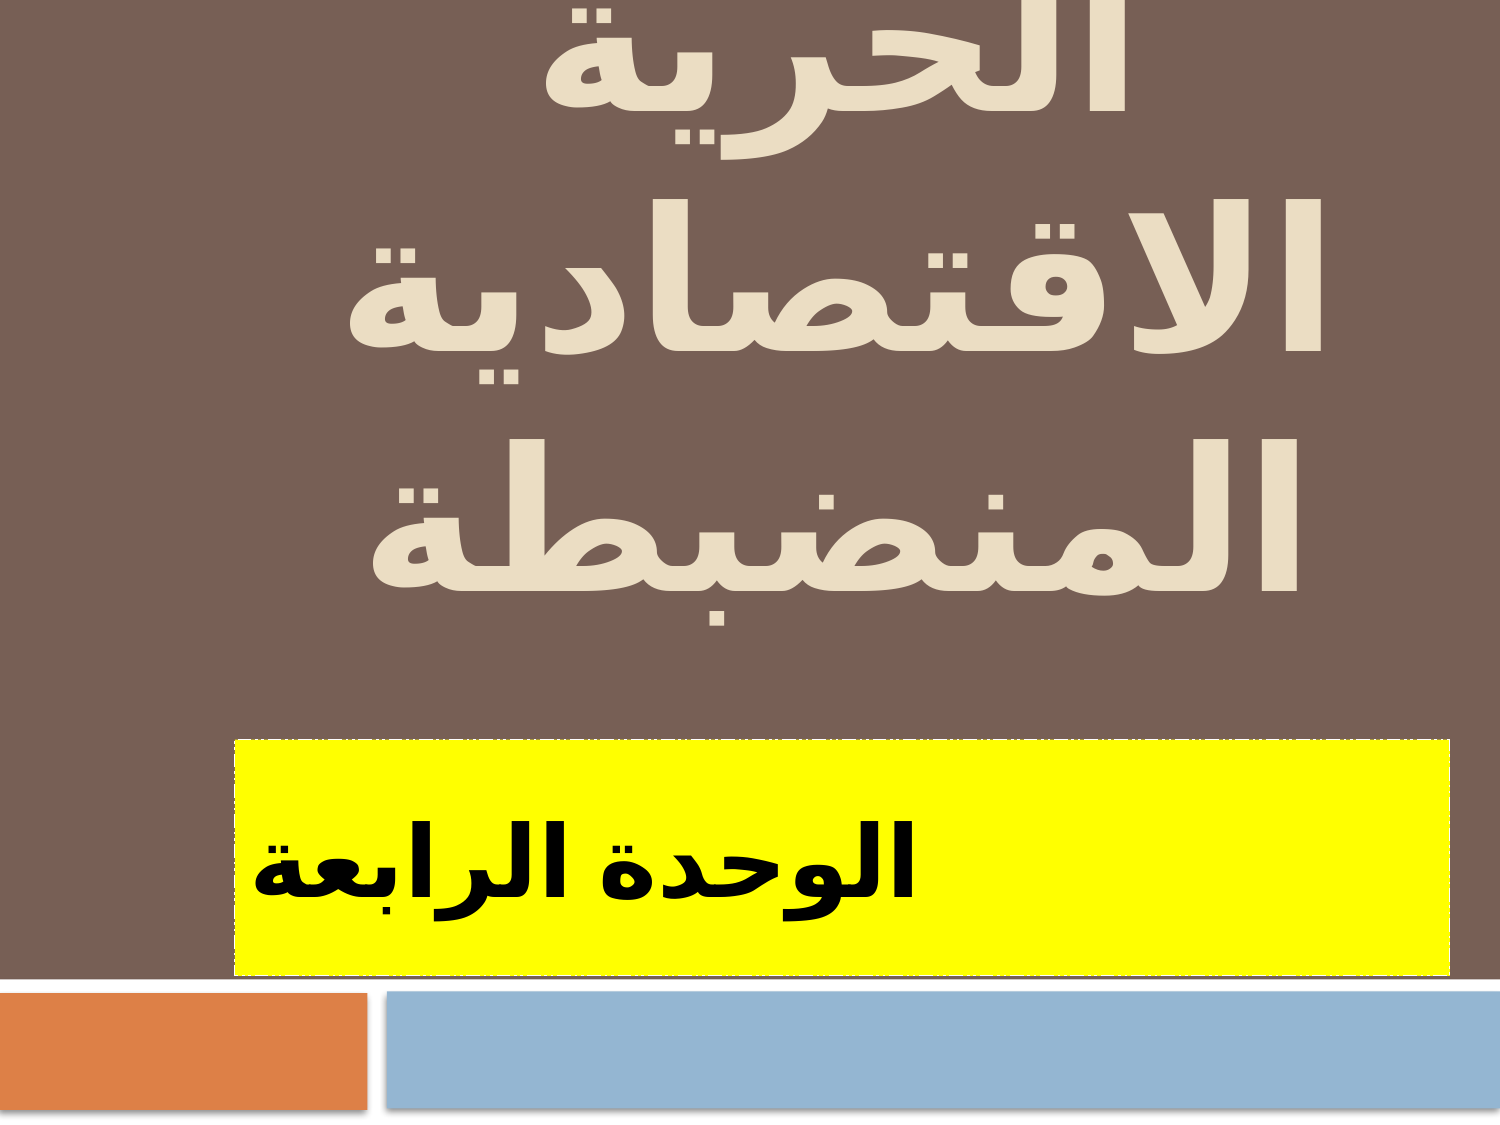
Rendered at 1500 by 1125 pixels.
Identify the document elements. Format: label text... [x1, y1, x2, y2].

title الحرية الاقتصادية المنضبطة [230, 149, 1446, 639]
subtitle الوحدة الرابعة [234, 739, 1450, 976]
